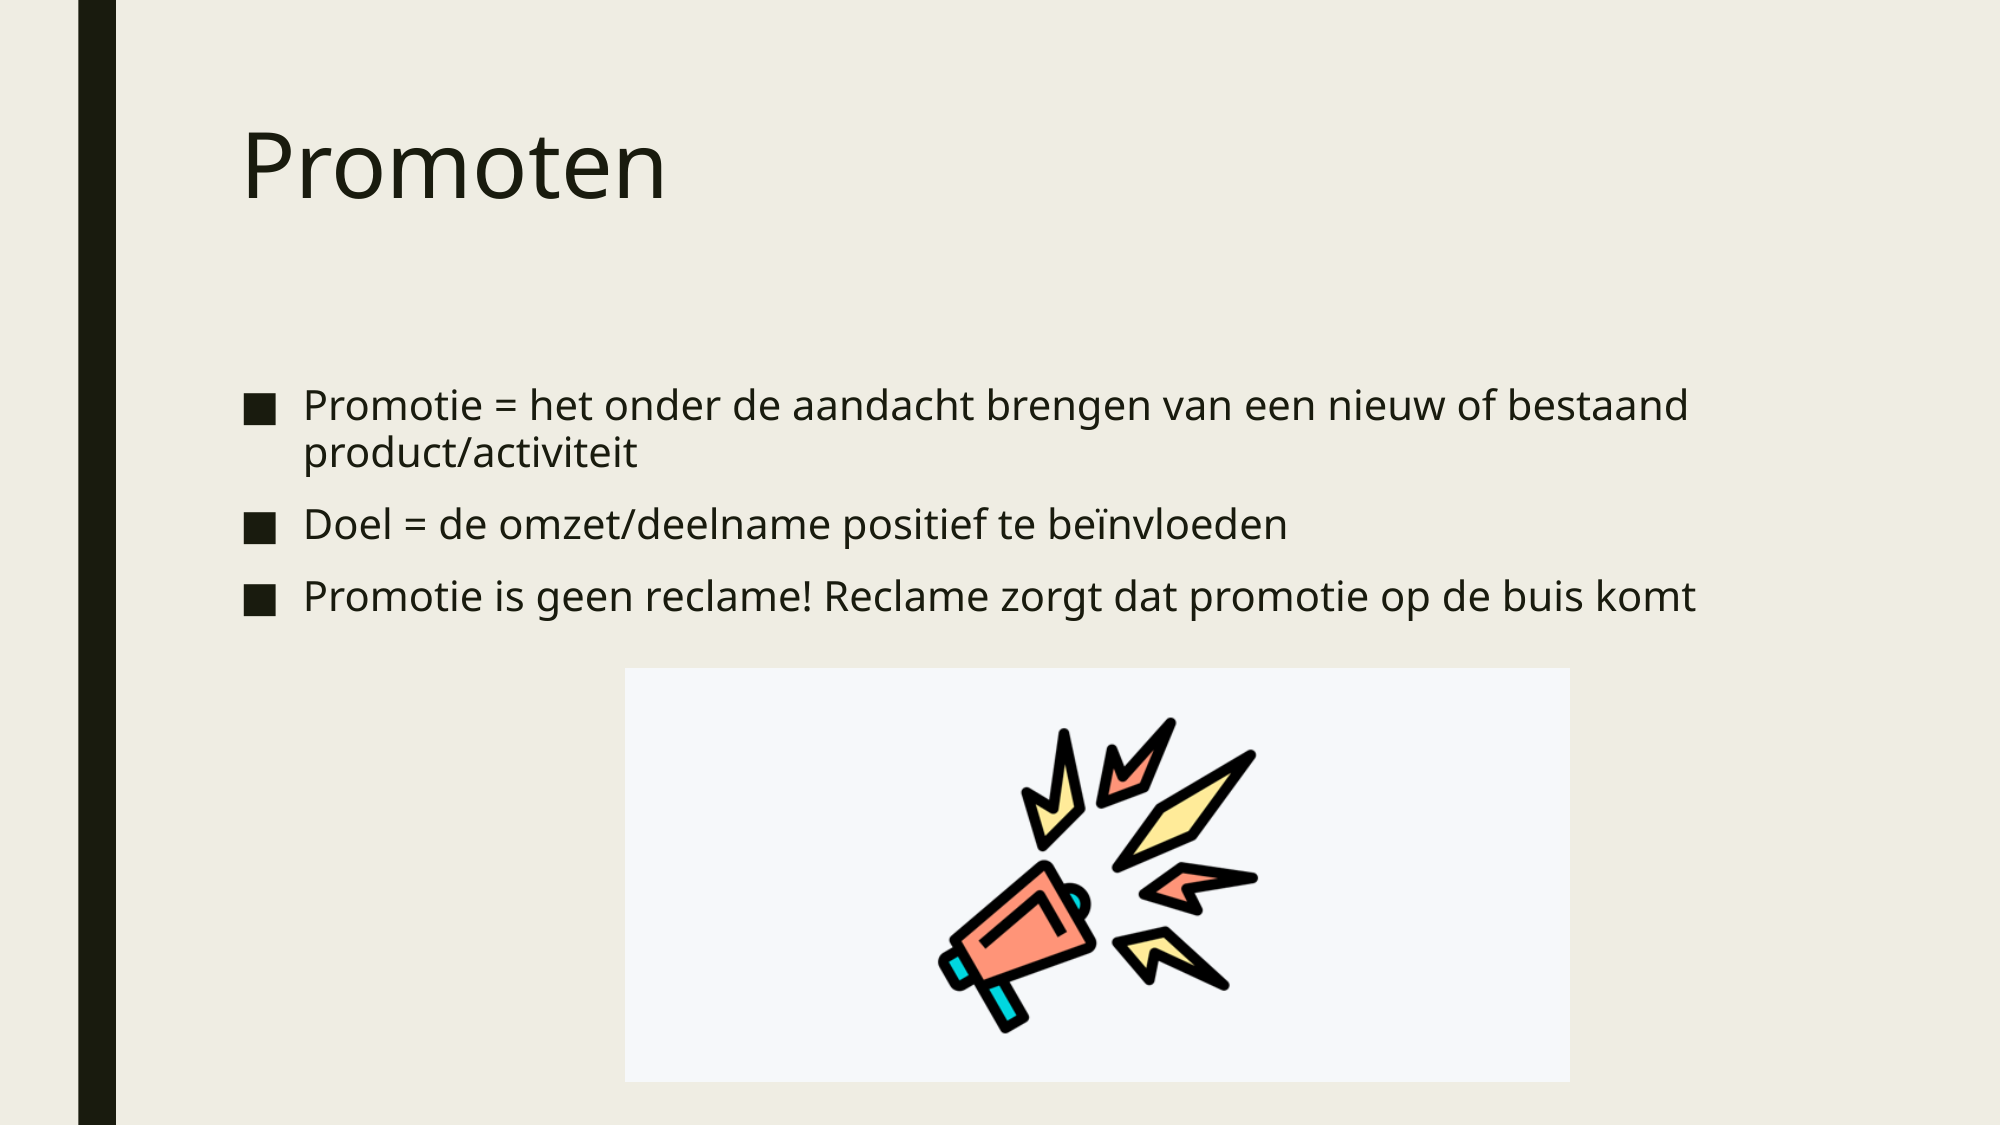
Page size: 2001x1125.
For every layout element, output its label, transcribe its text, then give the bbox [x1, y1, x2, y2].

title Promoten [225, 112, 1800, 357]
list Promotie = het onder de aandacht brengen van een nieuw of bestaand product/activiteit Doel = de omzet/deelname positief te beïnvloeden Promotie is geen reclame! Reclame zorgt dat promotie op de buis komt [225, 375, 1800, 963]
picture [625, 668, 1570, 1082]
